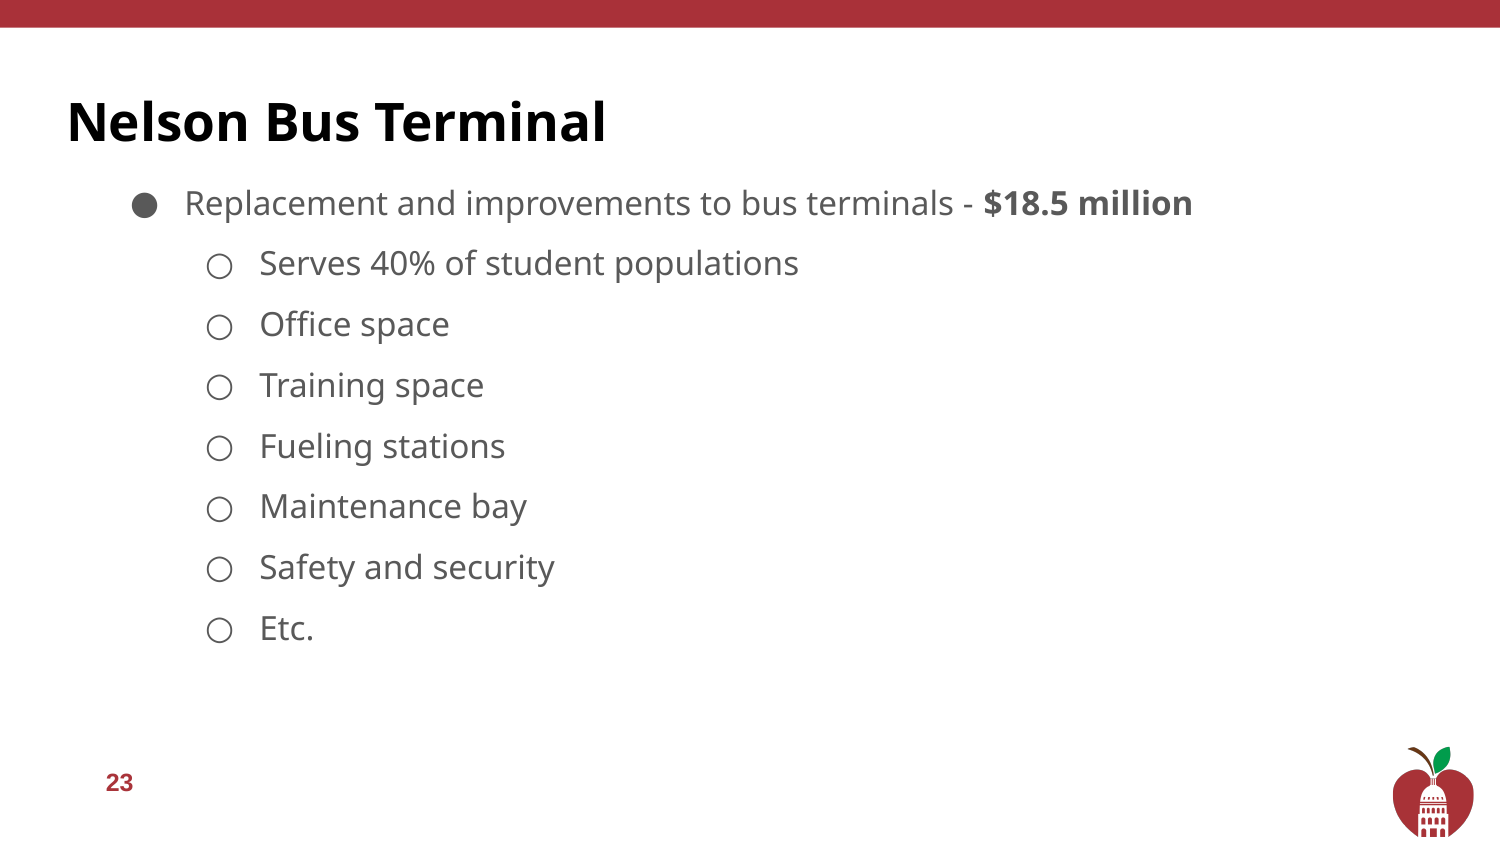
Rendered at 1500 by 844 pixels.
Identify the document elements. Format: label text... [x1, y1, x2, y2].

text_box [0, 0, 1500, 28]
title Nelson Bus Terminal [51, 72, 1449, 167]
slide_number ‹#› [58, 749, 149, 814]
picture [1385, 744, 1481, 839]
list Replacement and improvements to bus terminals - $18.5 million Serves 40% of student populations Office space Training space Fueling stations Maintenance bay Safety and security Etc. [94, 166, 1493, 758]
